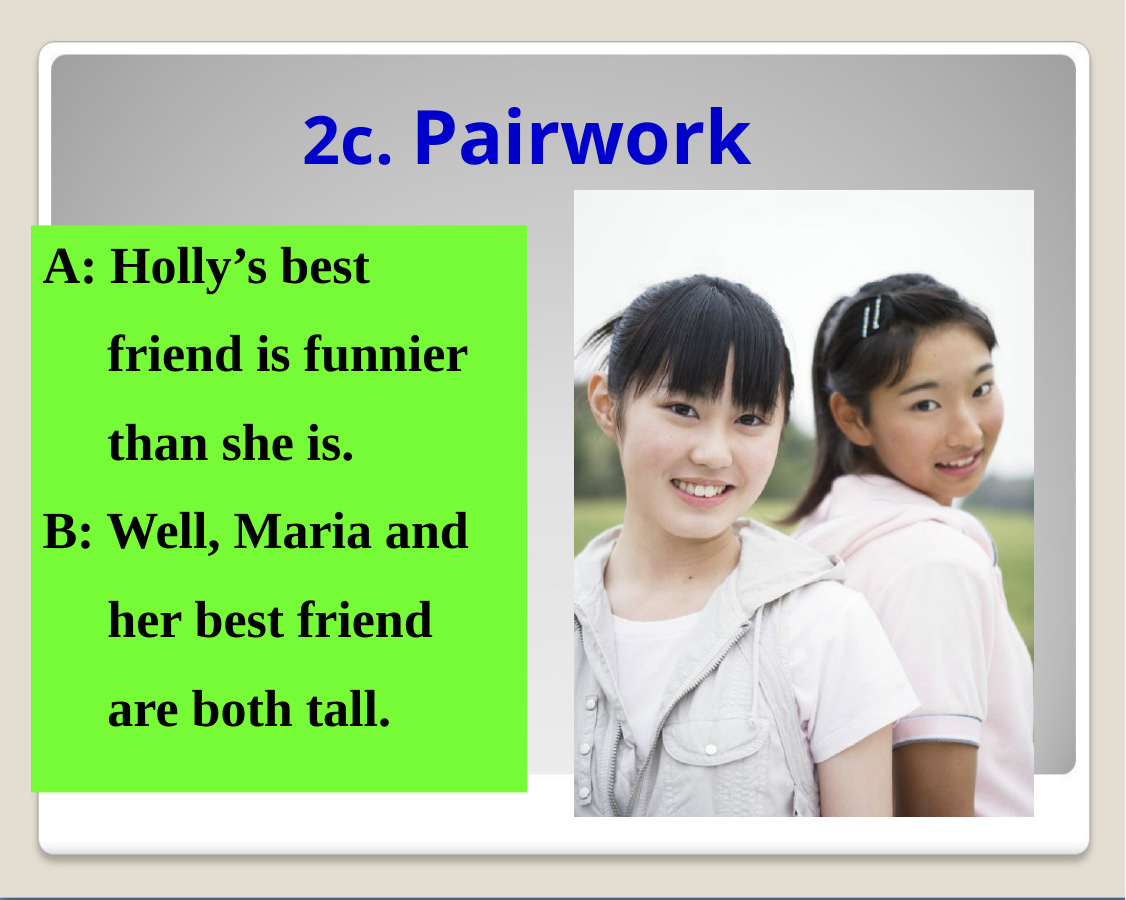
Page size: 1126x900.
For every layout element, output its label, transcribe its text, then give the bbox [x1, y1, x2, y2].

text_box 2c. Pairwork [291, 83, 870, 186]
text_box A: Holly’s best friend is funnier than she is. B: Well, Maria and her best friend are both tall. [31, 225, 528, 793]
picture [0, 0, 1126, 900]
